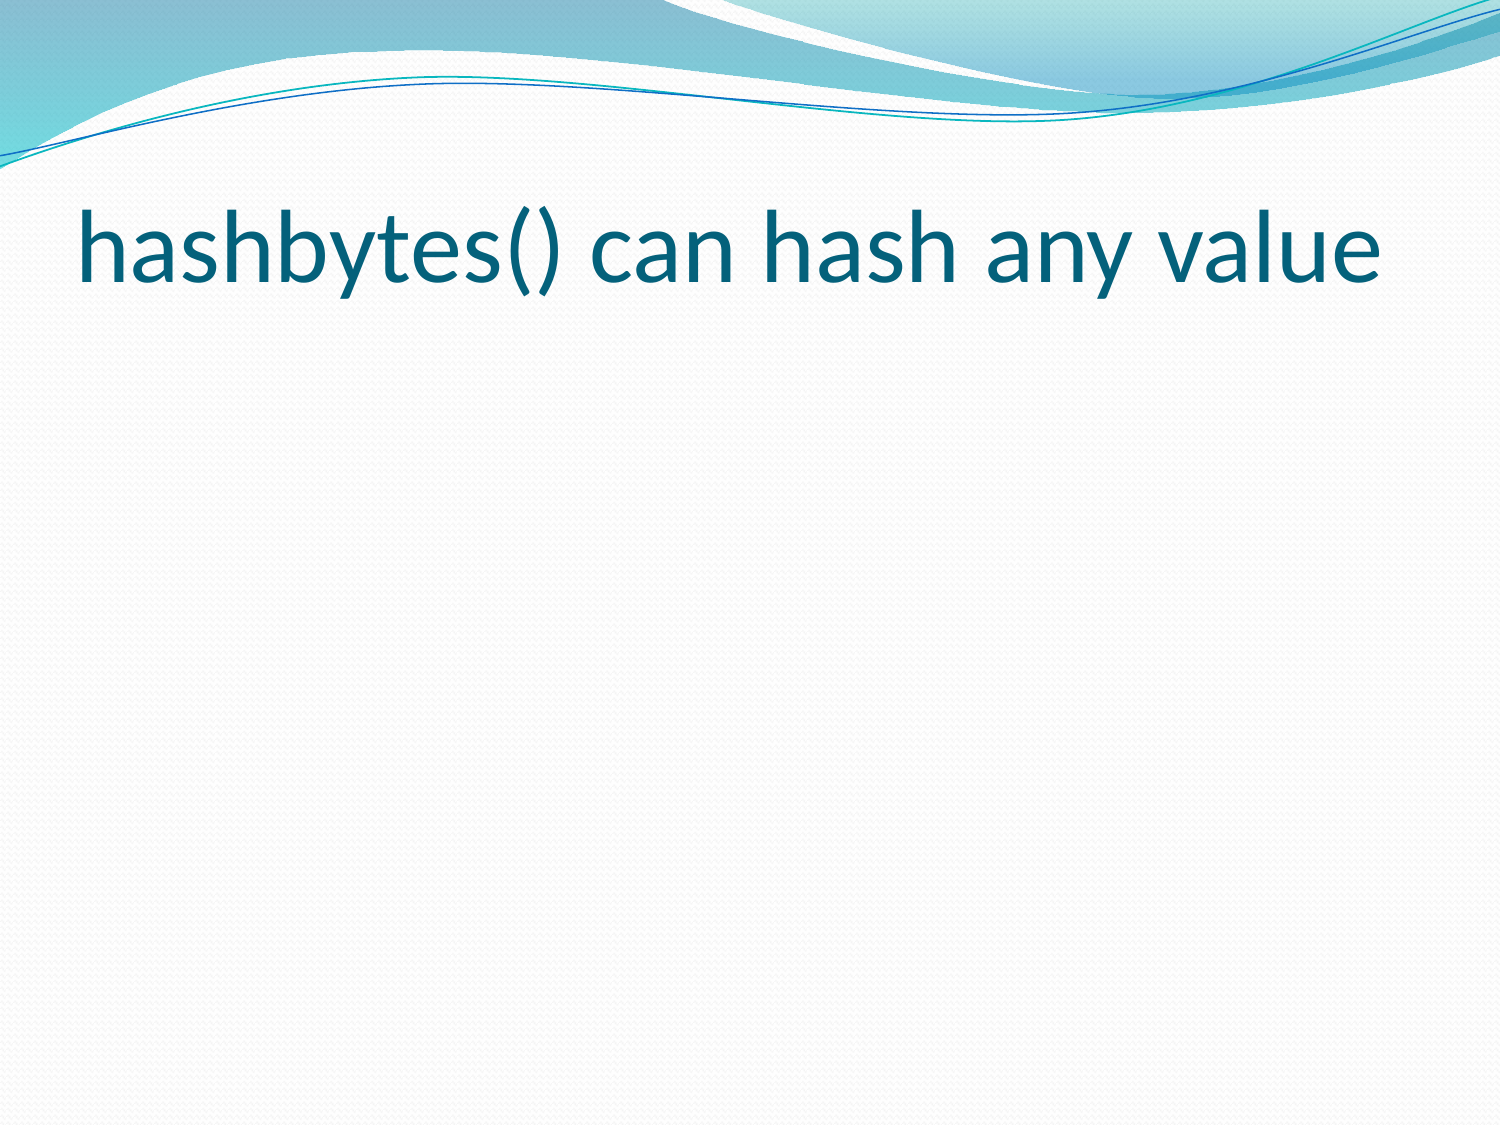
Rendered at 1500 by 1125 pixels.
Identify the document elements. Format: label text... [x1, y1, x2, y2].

title hashbytes() can hash any value [75, 115, 1425, 303]
